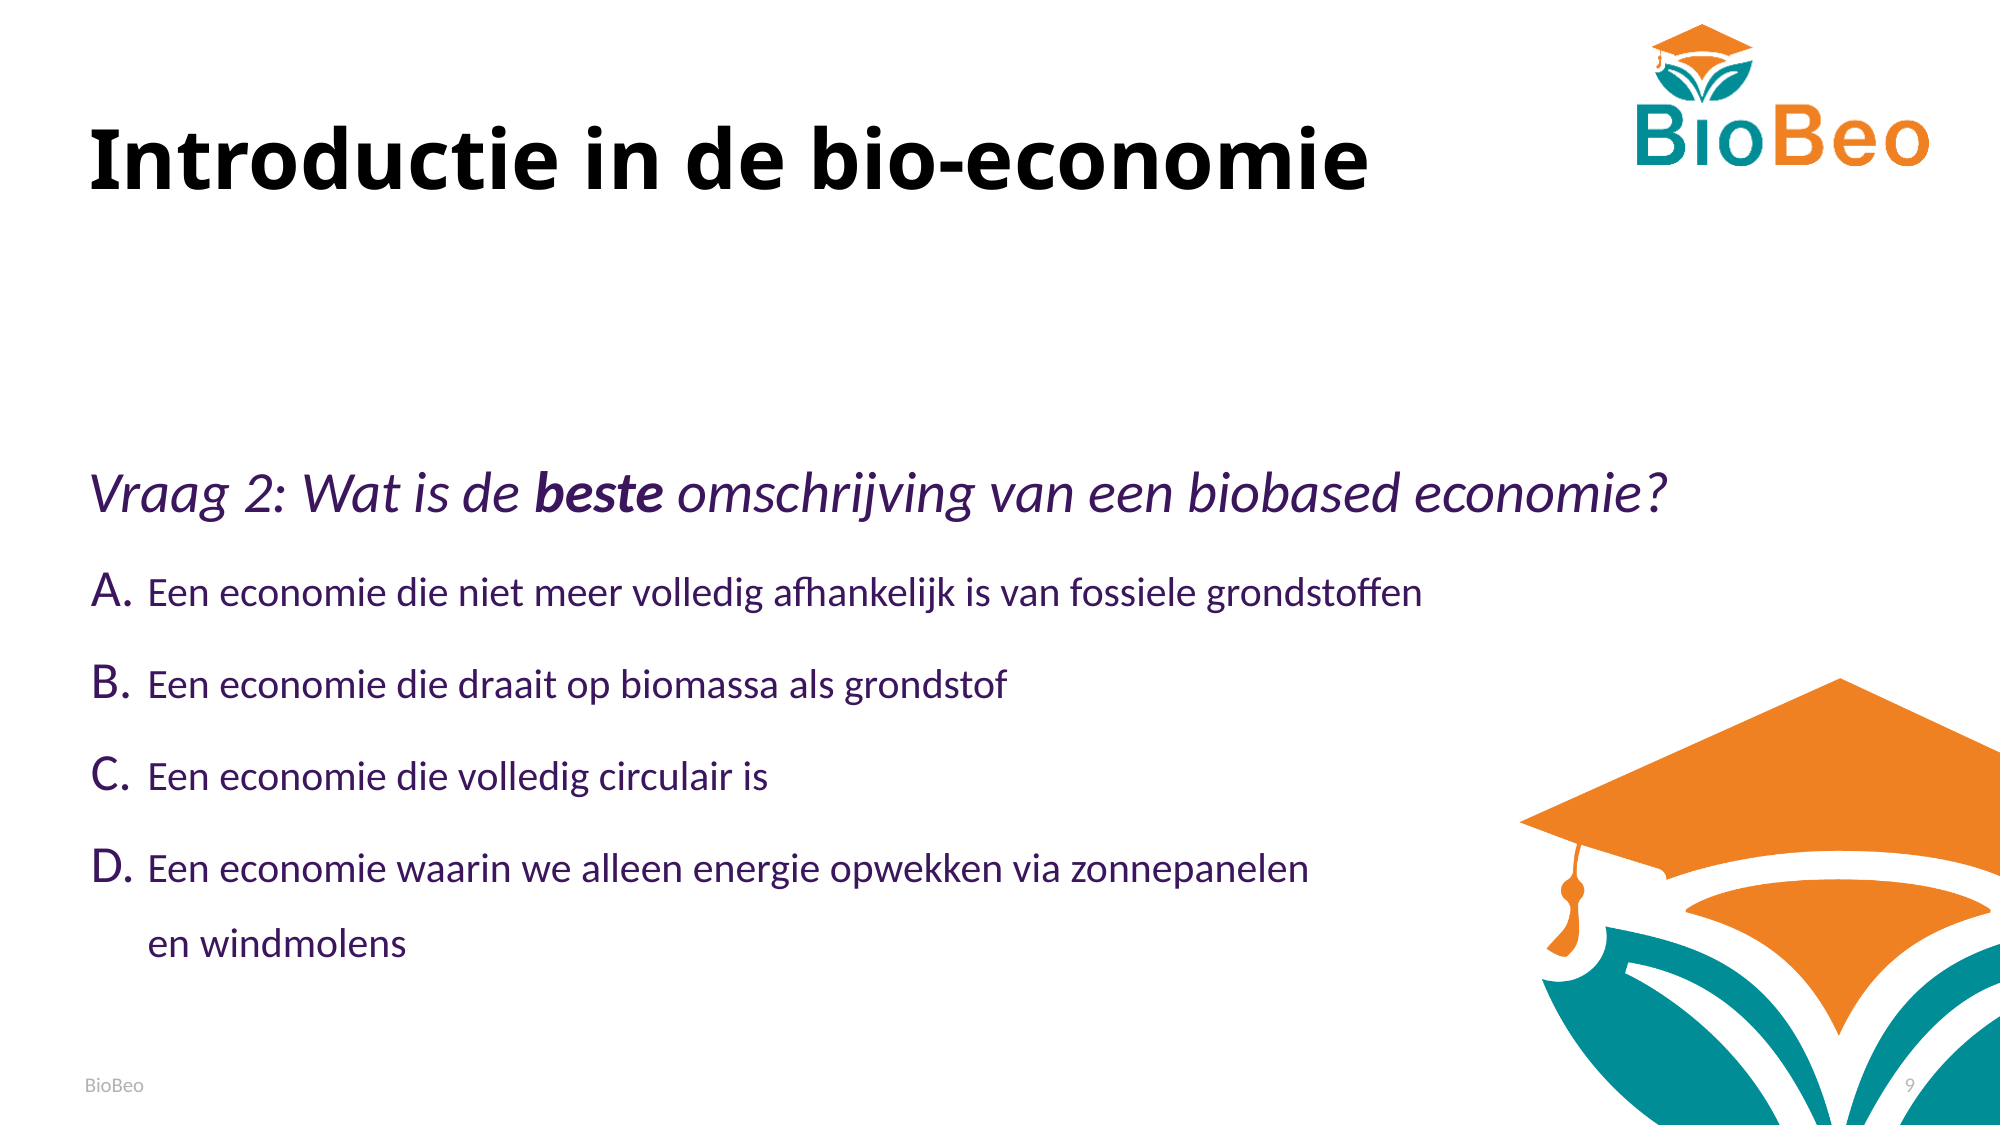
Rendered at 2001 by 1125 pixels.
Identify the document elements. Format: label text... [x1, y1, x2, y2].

title Introductie in de bio-economie [74, 88, 1935, 237]
slide_number 9 [1818, 1065, 1931, 1103]
text_box Vraag 2: Wat is de beste omschrijving van een biobased economie? Een economie die niet meer volledig afhankelijk is van fossiele grondstoffen Een economie die draait op biomassa als grondstof Een economie die volledig circulair is Een economie waarin we alleen energie opwekken via zonnepanelen en windmolens [74, 441, 1819, 973]
footer BioBeo [69, 1065, 1805, 1103]
picture [1635, 22, 1931, 88]
picture [1478, 618, 2000, 1125]
